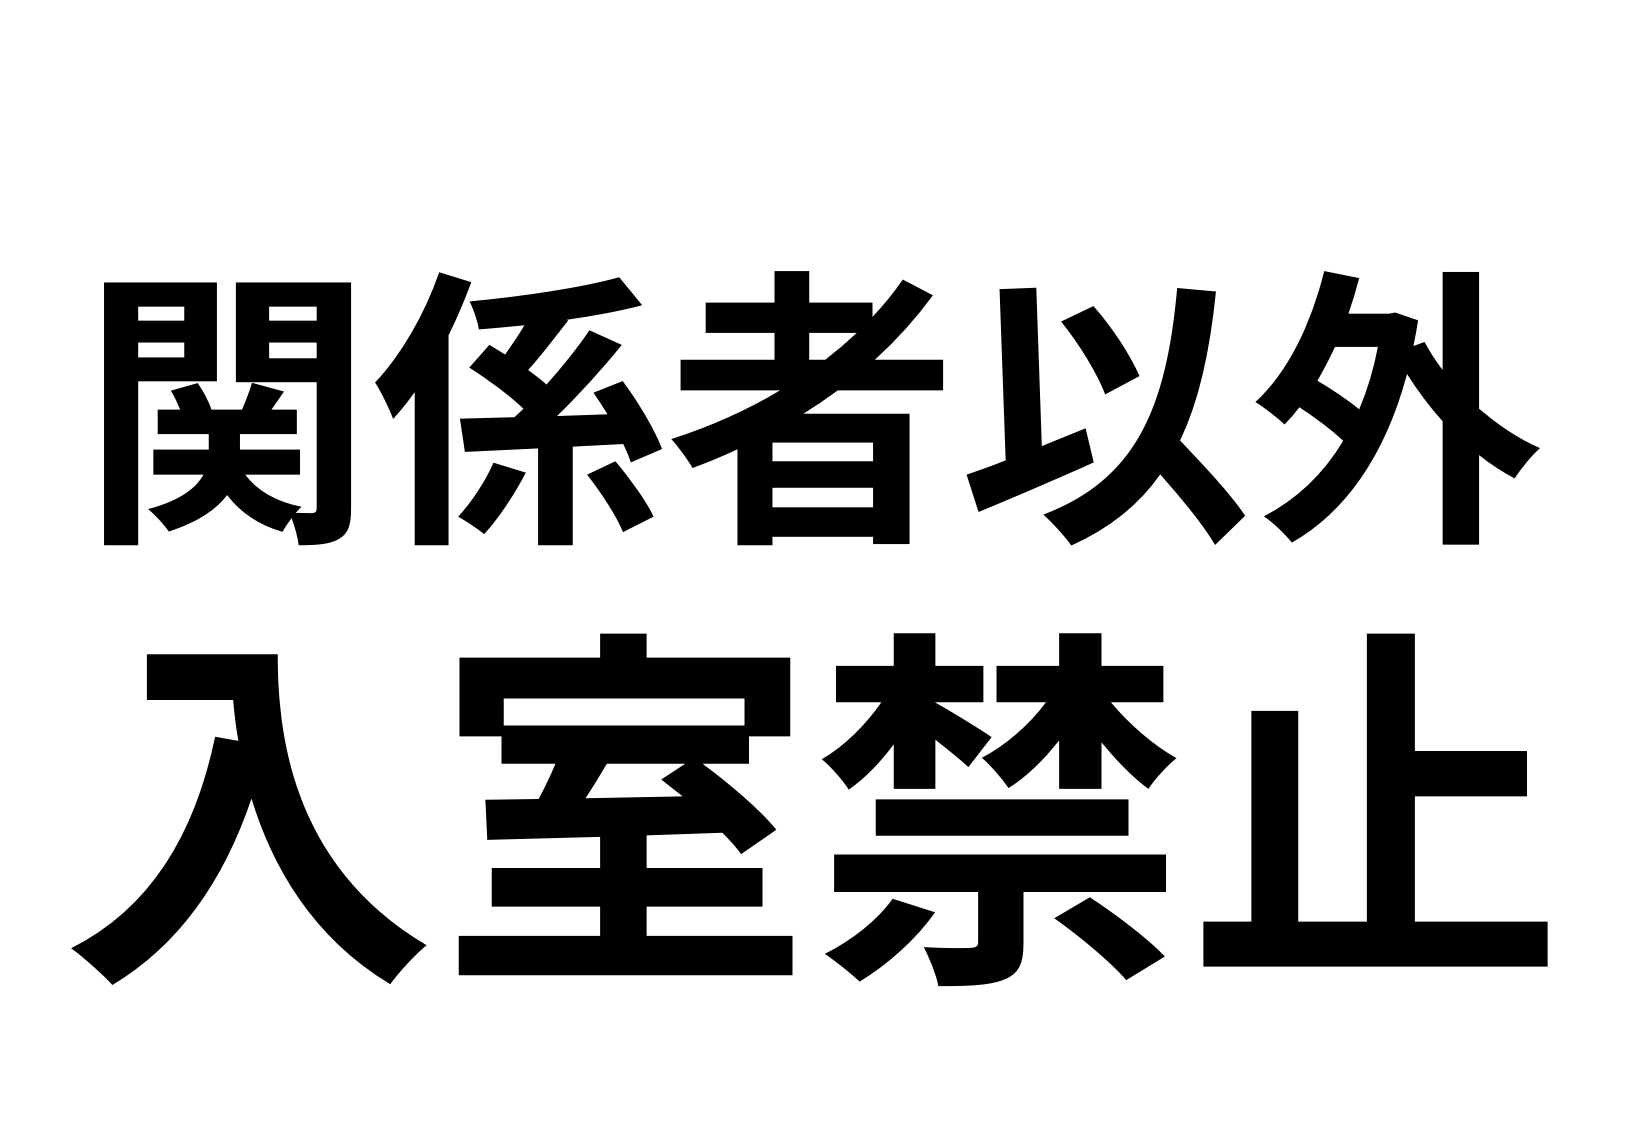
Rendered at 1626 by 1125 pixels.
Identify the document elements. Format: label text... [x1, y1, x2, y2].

text_box 関係者以外 入室禁止 [0, 220, 1625, 1035]
